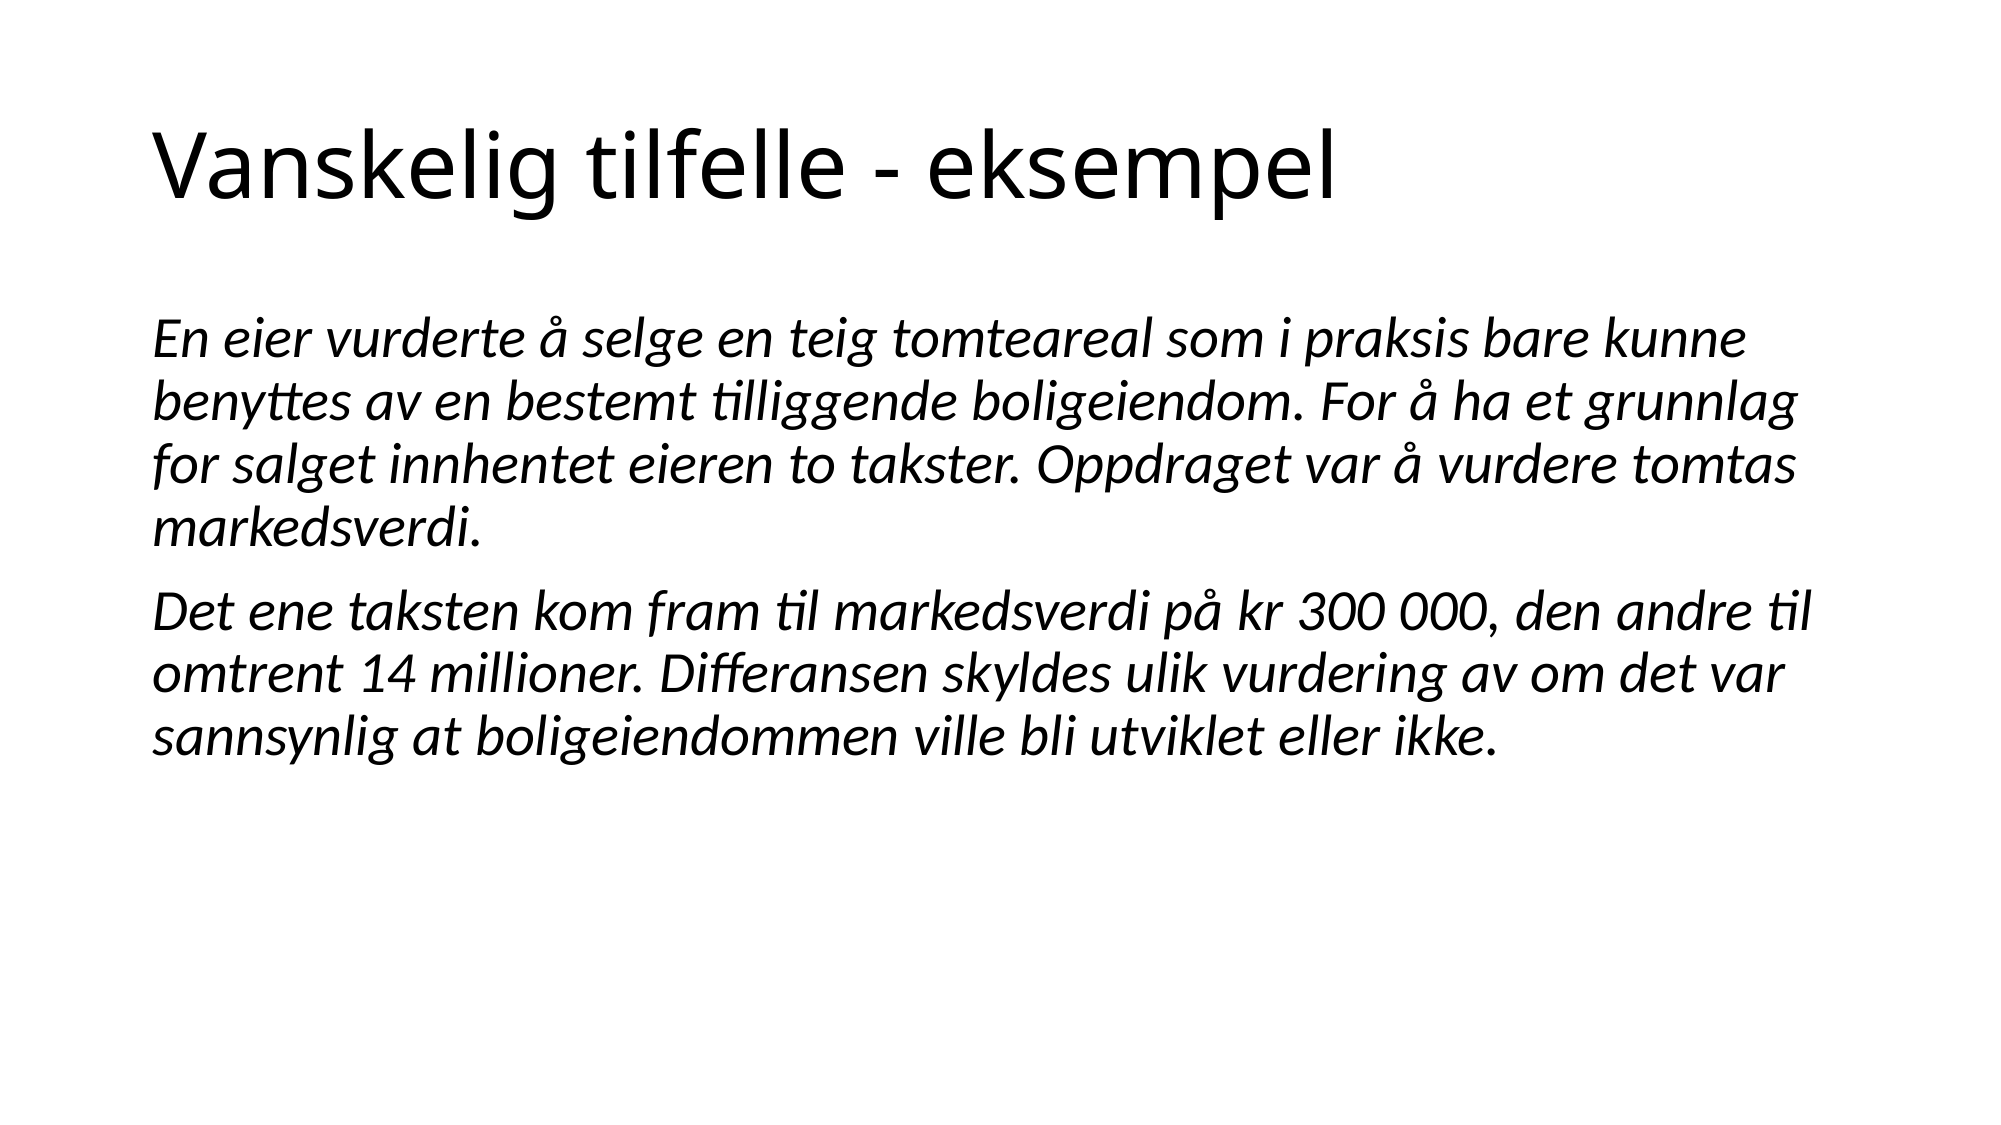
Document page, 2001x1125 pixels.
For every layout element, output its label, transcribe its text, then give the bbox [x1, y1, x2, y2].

title Vanskelig tilfelle - eksempel [137, 59, 1863, 278]
list En eier vurderte å selge en teig tomteareal som i praksis bare kunne benyttes av en bestemt tilliggende boligeiendom. For å ha et grunnlag for salget innhentet eieren to takster. Oppdraget var å vurdere tomtas markedsverdi. Det ene taksten kom fram til markedsverdi på kr 300 000, den andre til omtrent 14 millioner. Differansen skyldes ulik vurdering av om det var sannsynlig at boligeiendommen ville bli utviklet eller ikke. [137, 299, 1863, 1014]
